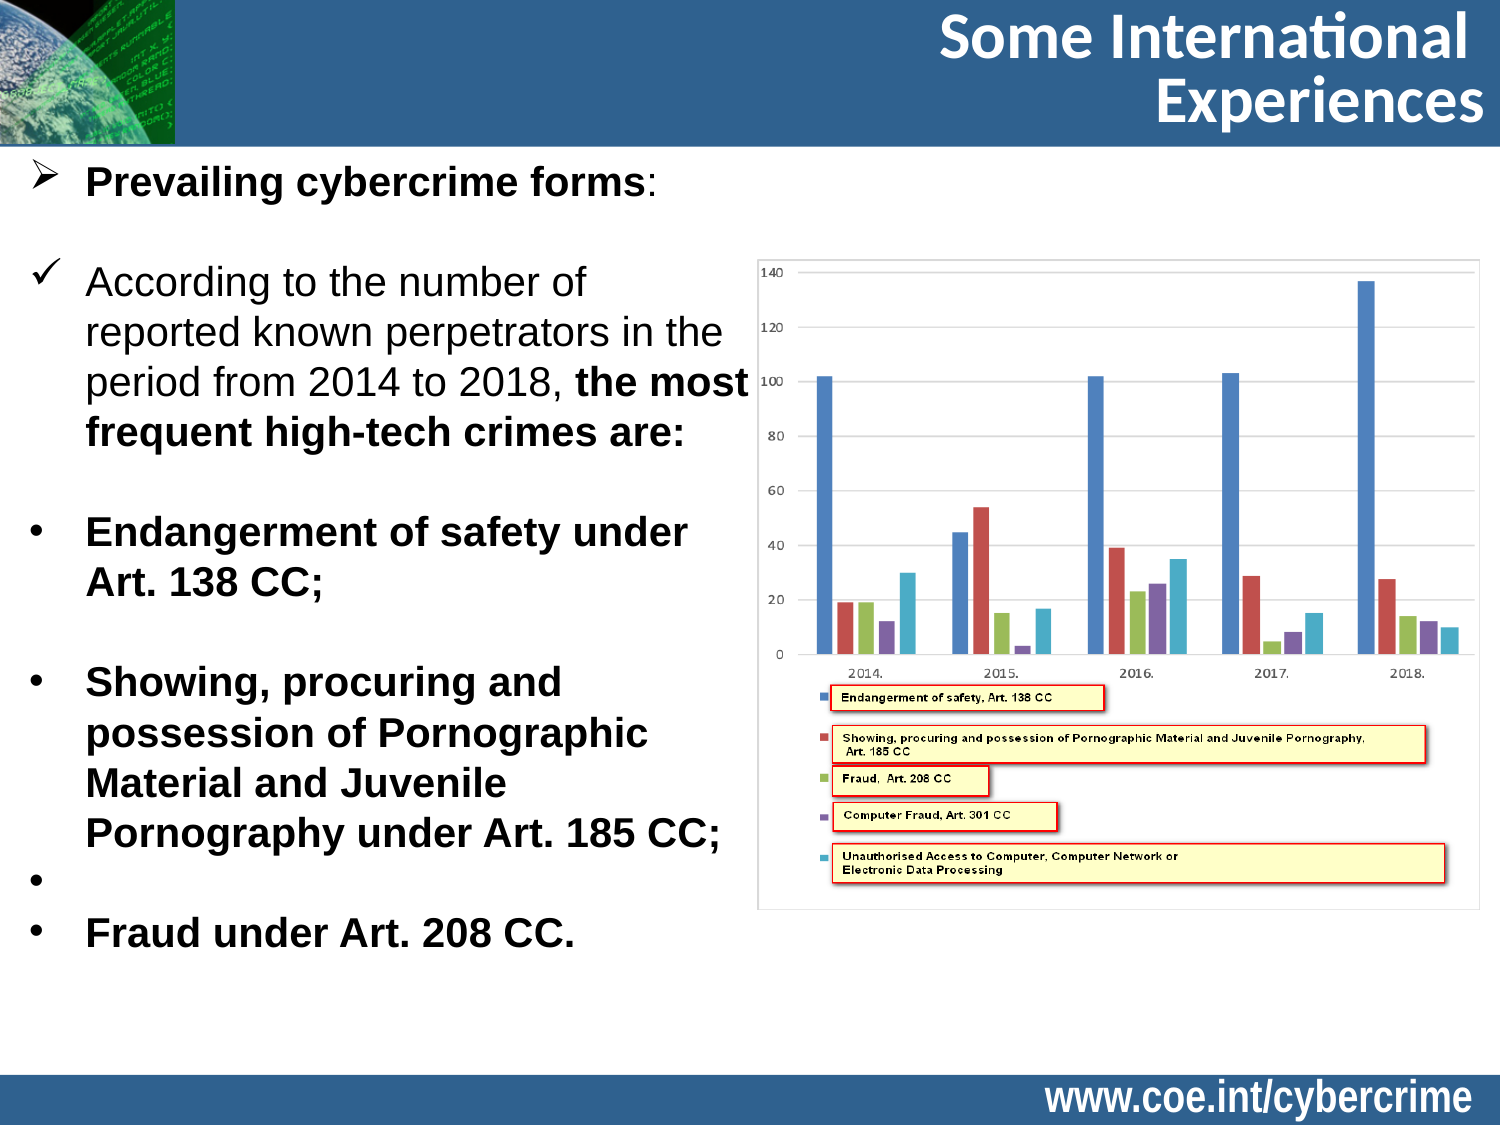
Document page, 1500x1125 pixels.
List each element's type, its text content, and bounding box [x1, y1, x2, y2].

picture [756, 259, 1481, 910]
text_box [0, 1073, 1030, 1125]
picture [0, 0, 175, 144]
text_box Some International Experiences [178, 0, 1500, 149]
text_box www.coe.int/cybercrime [1030, 1059, 1500, 1125]
text_box Prevailing cybercrime forms: According to the number of reported known perpetrators in the period from 2014 to 2018, the most frequent high-tech crimes are: Endangerment of safety under Art. 138 CC; Showing, procuring and possession of Pornographic Material and Juvenile Pornography under Art. 185 CC; Fraud under Art. 208 CC. [14, 147, 765, 1013]
